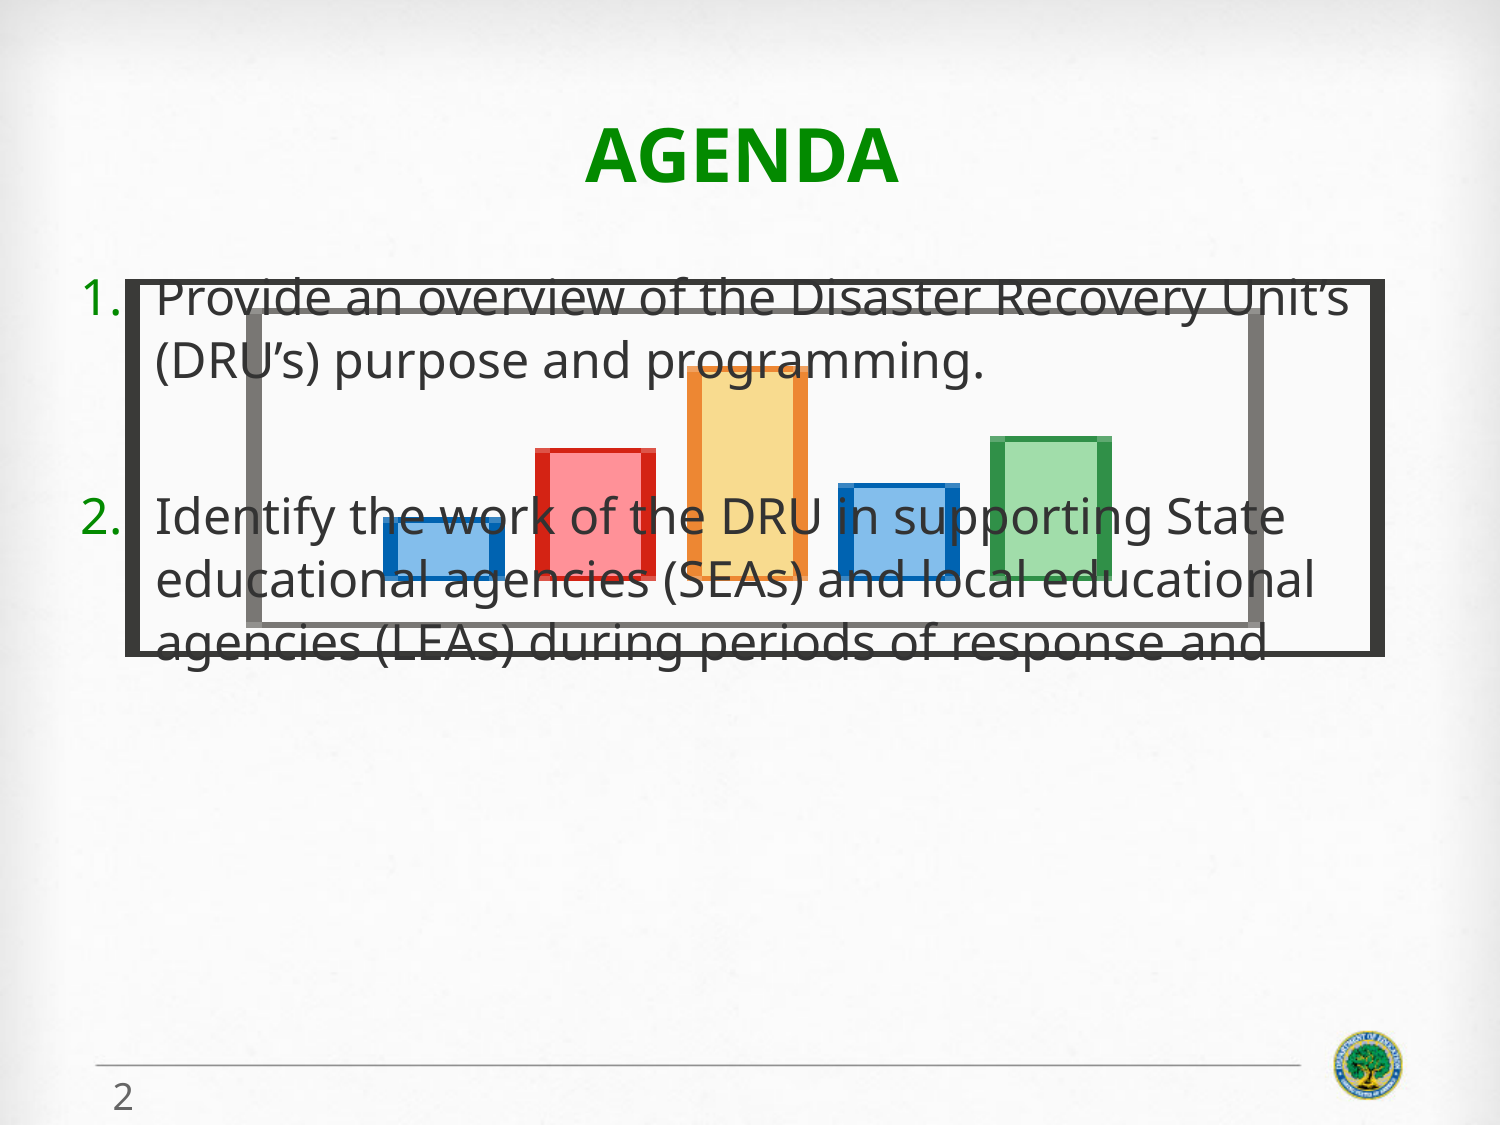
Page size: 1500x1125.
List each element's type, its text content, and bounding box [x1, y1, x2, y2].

title Agenda [24, 99, 1375, 193]
slide_number 2 [112, 1065, 200, 1125]
text_box Provide an overview of the Disaster Recovery Unit’s (DRU’s) purpose and programming. Identify the work of the DRU in supporting State educational agencies (SEAs) and local educational agencies (LEAs) during periods of response and recovery following a natural disaster. Share available response and recovery technical assistance resources. [80, 262, 1431, 675]
picture [0, 0, 1500, 1125]
